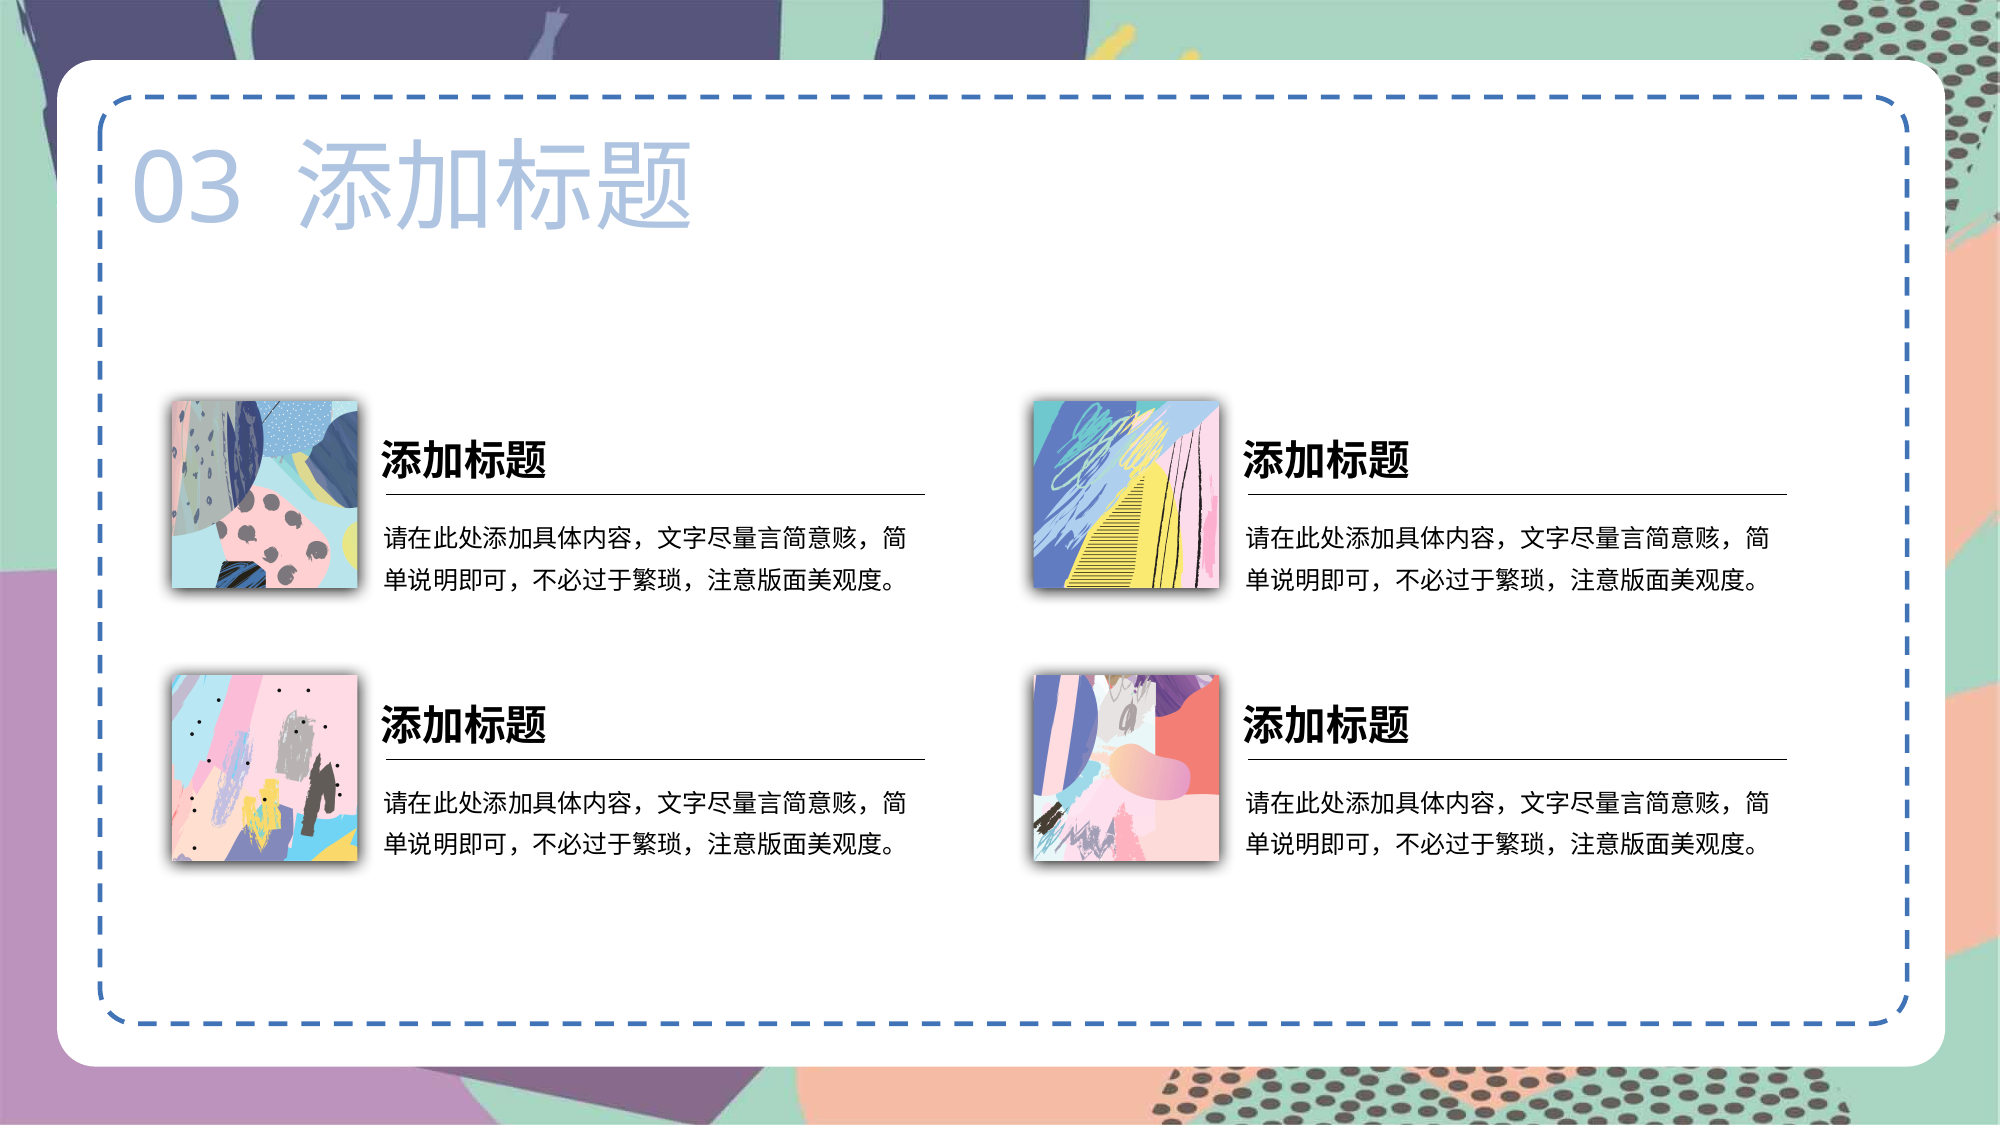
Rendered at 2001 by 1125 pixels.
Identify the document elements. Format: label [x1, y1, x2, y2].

text_box [365, 426, 991, 599]
picture [0, 0, 2000, 1125]
text_box [1228, 426, 1854, 599]
text_box [57, 60, 1946, 1067]
text_box [1228, 690, 1854, 910]
text_box [365, 691, 991, 863]
